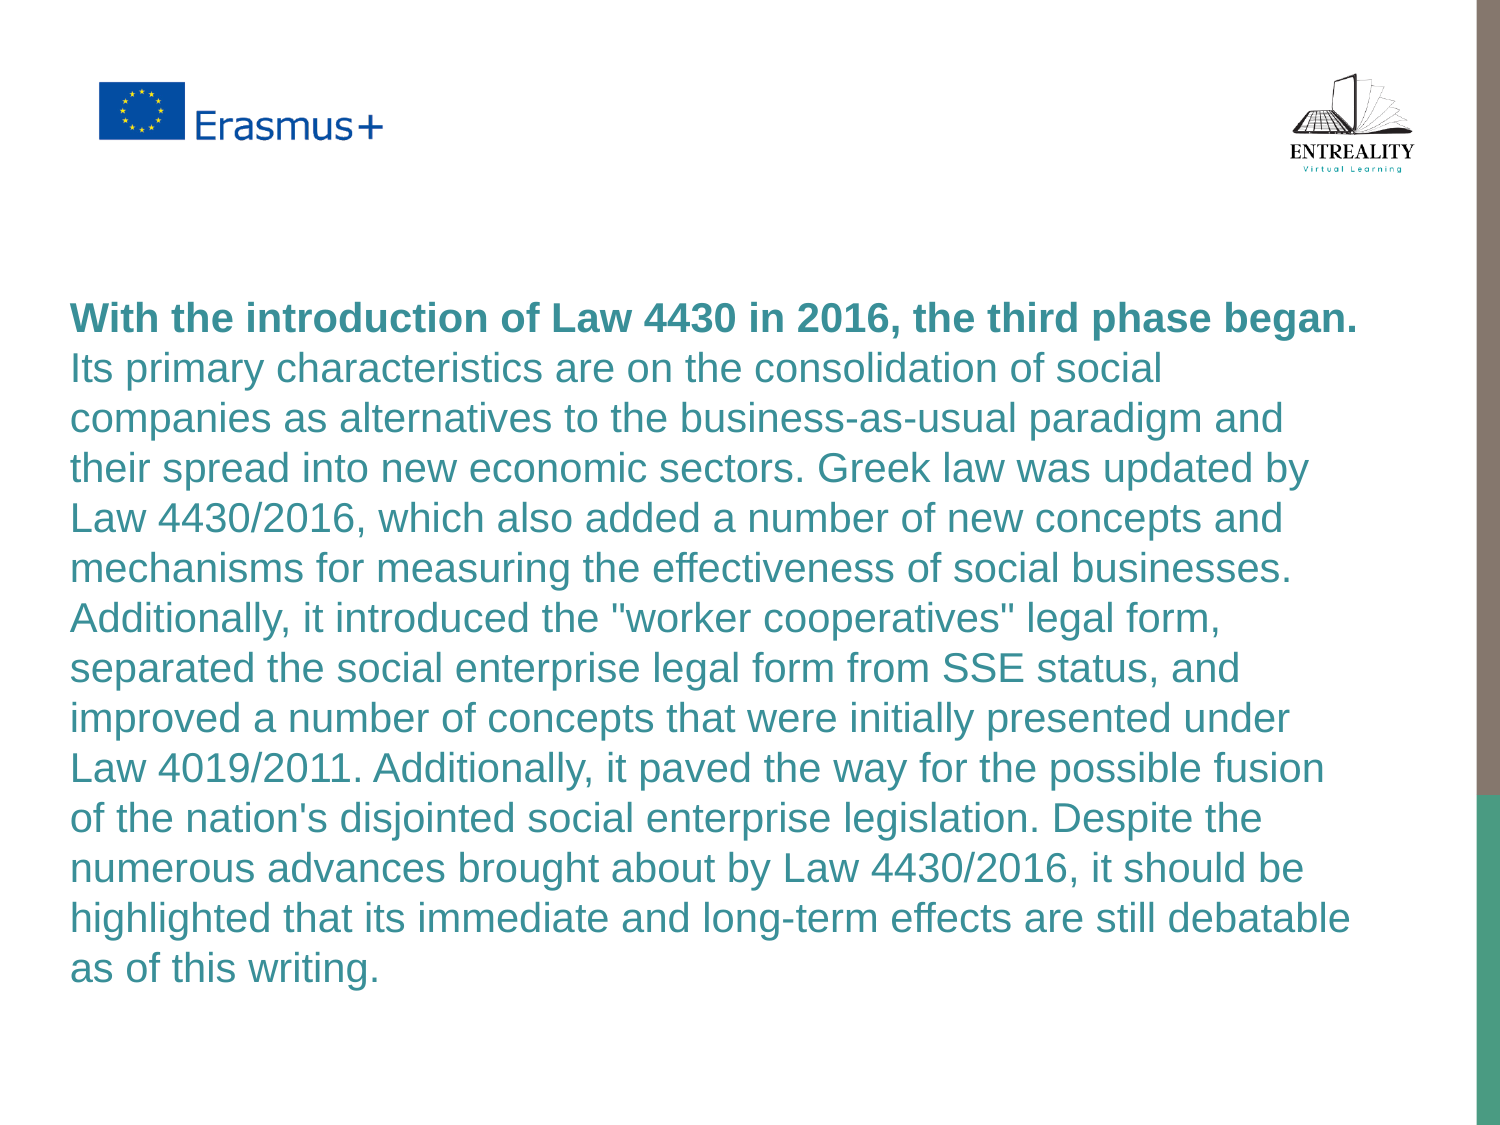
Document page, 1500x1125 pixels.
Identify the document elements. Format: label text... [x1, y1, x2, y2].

title With the introduction of Law 4430 in 2016, the third phase began. Its primary characteristics are on the consolidation of social companies as alternatives to the business-as-usual paradigm and their spread into new economic sectors. Greek law was updated by Law 4430/2016, which also added a number of new concepts and mechanisms for measuring the effectiveness of social businesses. Additionally, it introduced the "worker cooperatives" legal form, separated the social enterprise legal form from SSE status, and improved a number of concepts that were initially presented under Law 4019/2011. Additionally, it paved the way for the possible fusion of the nation's disjointed social enterprise legislation. Despite the numerous advances brought about by Law 4430/2016, it should be highlighted that its immediate and long-term effects are still debatable as of this writing. [54, 235, 1379, 1097]
subtitle [105, 656, 1301, 751]
picture [81, 64, 399, 156]
picture [1246, 17, 1458, 229]
